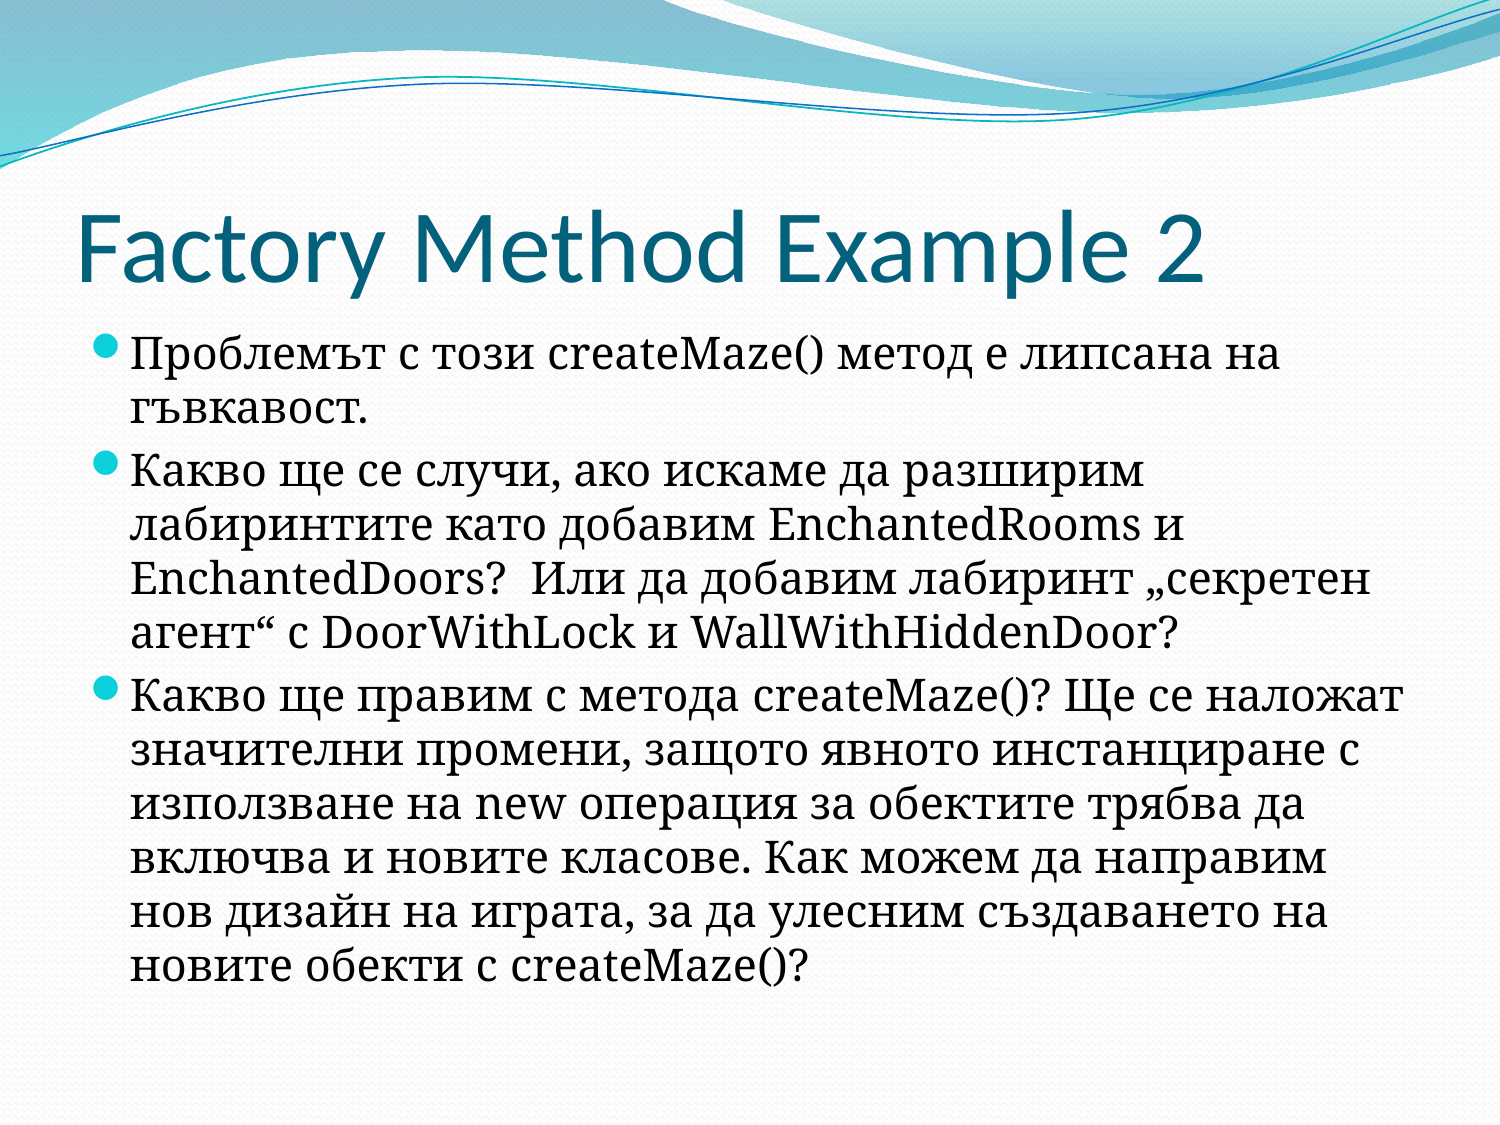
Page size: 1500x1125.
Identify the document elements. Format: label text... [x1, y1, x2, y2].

list Проблемът с този createMaze() метод е липсана на гъвкавост. Какво ще се случи, ако искаме да разширим лабиринтите като добавим EnchantedRooms и EnchantedDoors? Или да добавим лабиринт „секретен агент“ с DoorWithLock и WallWithHiddenDoor? Какво ще правим с метода createMaze()? Ще се наложат значителни промени, защото явното инстанциране с използване на new операция за обектите трябва да включва и новите класове. Как можем да направим нов дизайн на играта, за да улесним създаването на новите обекти с createMaze()? [75, 317, 1425, 1038]
title Factory Method Example 2 [75, 115, 1425, 303]
